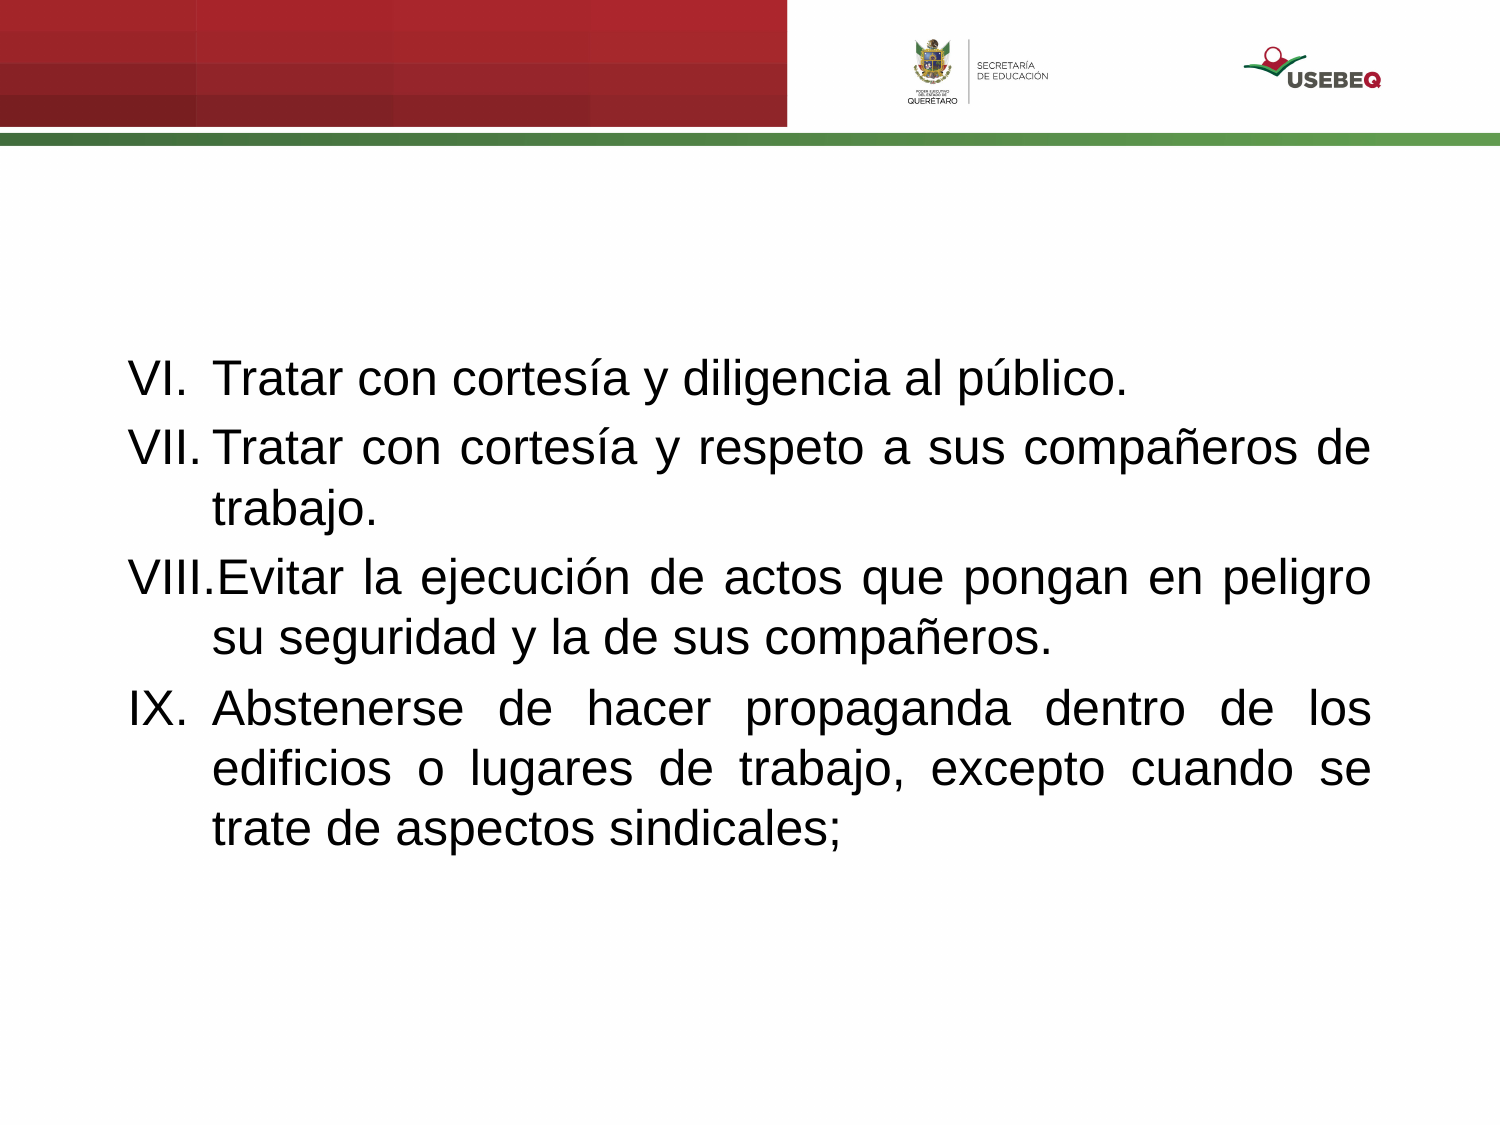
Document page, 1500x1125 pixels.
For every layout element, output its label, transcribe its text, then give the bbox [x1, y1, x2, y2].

list Tratar con cortesía y diligencia al público. Tratar con cortesía y respeto a sus compañeros de trabajo. Evitar la ejecución de actos que pongan en peligro su seguridad y la de sus compañeros. Abstenerse de hacer propaganda dentro de los edificios o lugares de trabajo, excepto cuando se trate de aspectos sindicales; [112, 337, 1388, 1063]
picture [0, 0, 1500, 1125]
